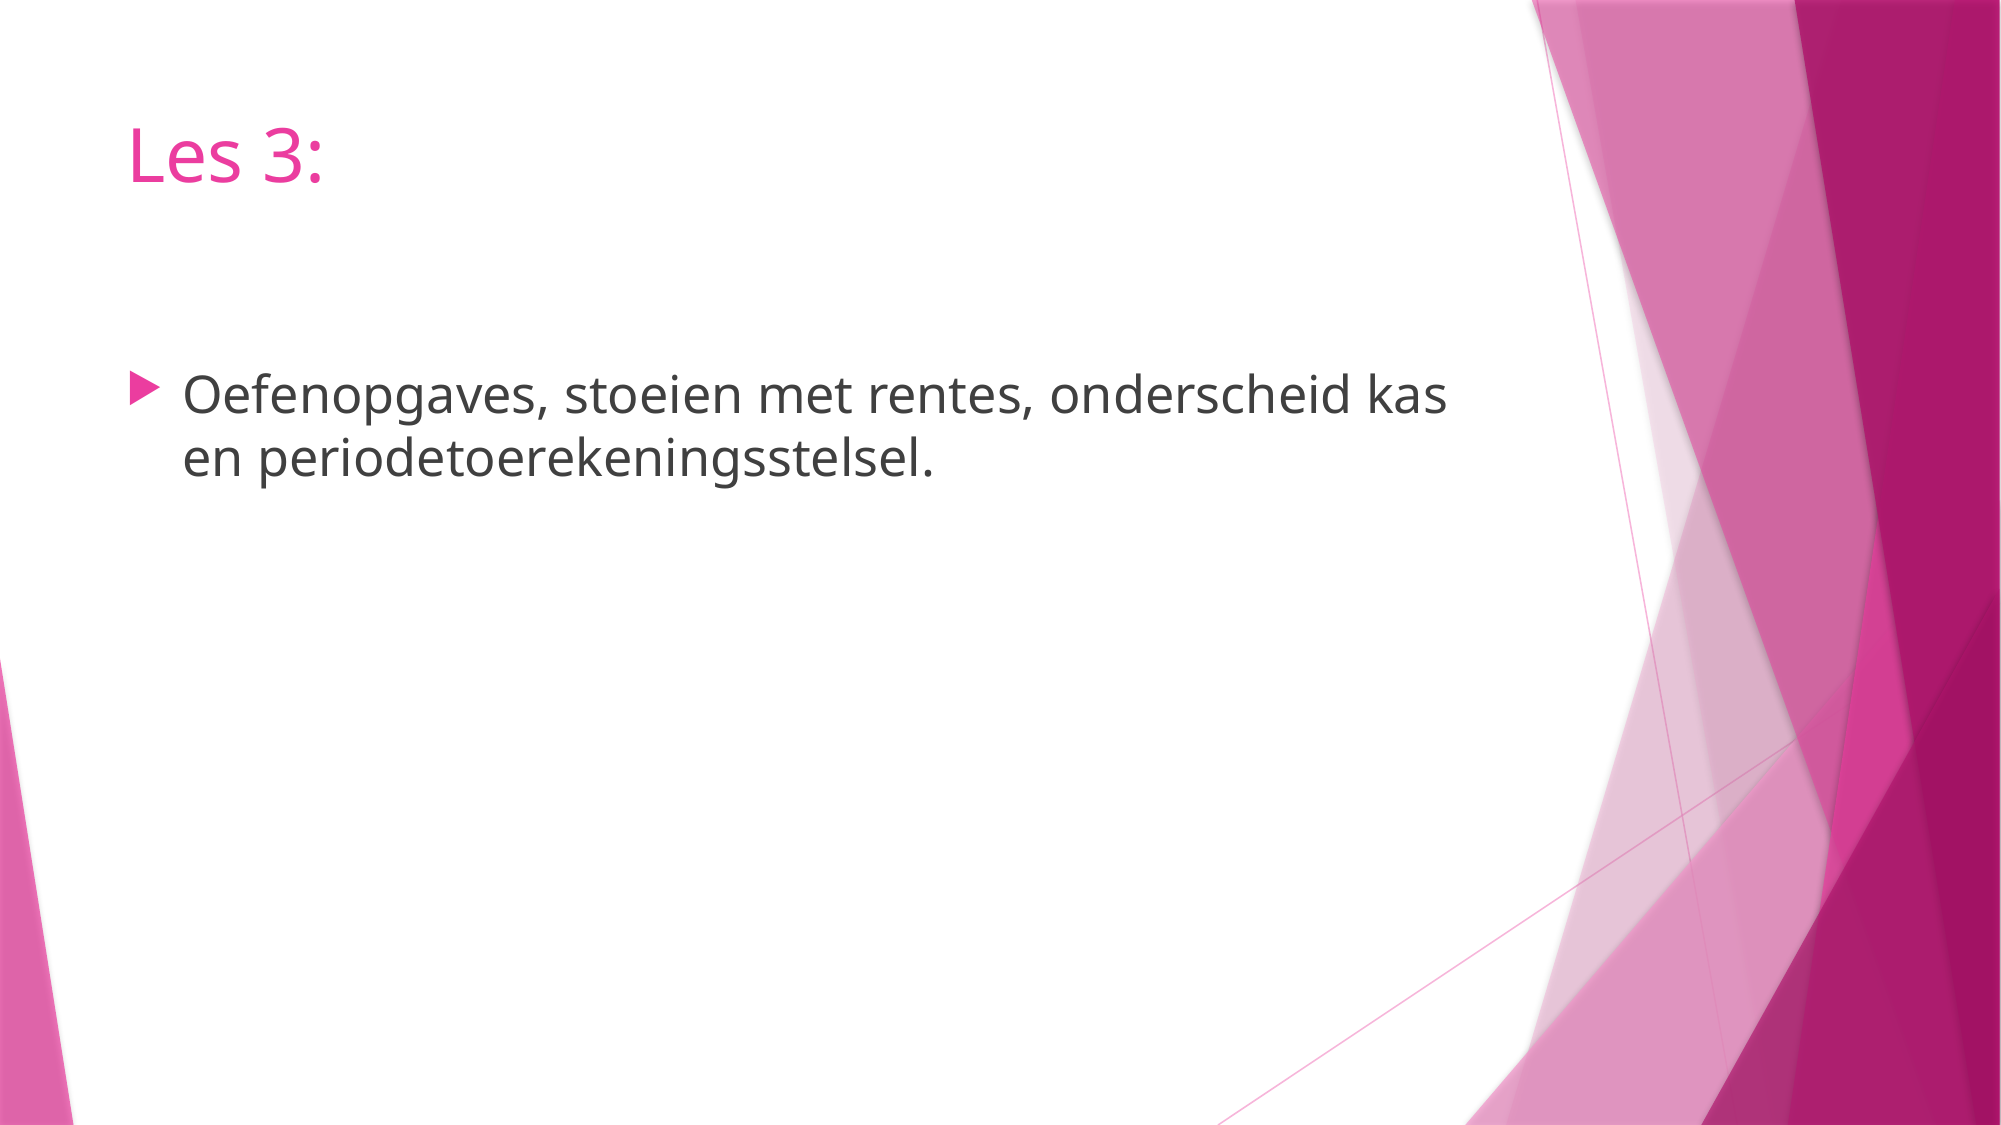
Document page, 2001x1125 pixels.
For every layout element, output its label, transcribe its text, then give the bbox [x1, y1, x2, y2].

title Les 3: [111, 99, 1522, 317]
list Oefenopgaves, stoeien met rentes, onderscheid kas en periodetoerekeningsstelsel. [111, 354, 1522, 992]
